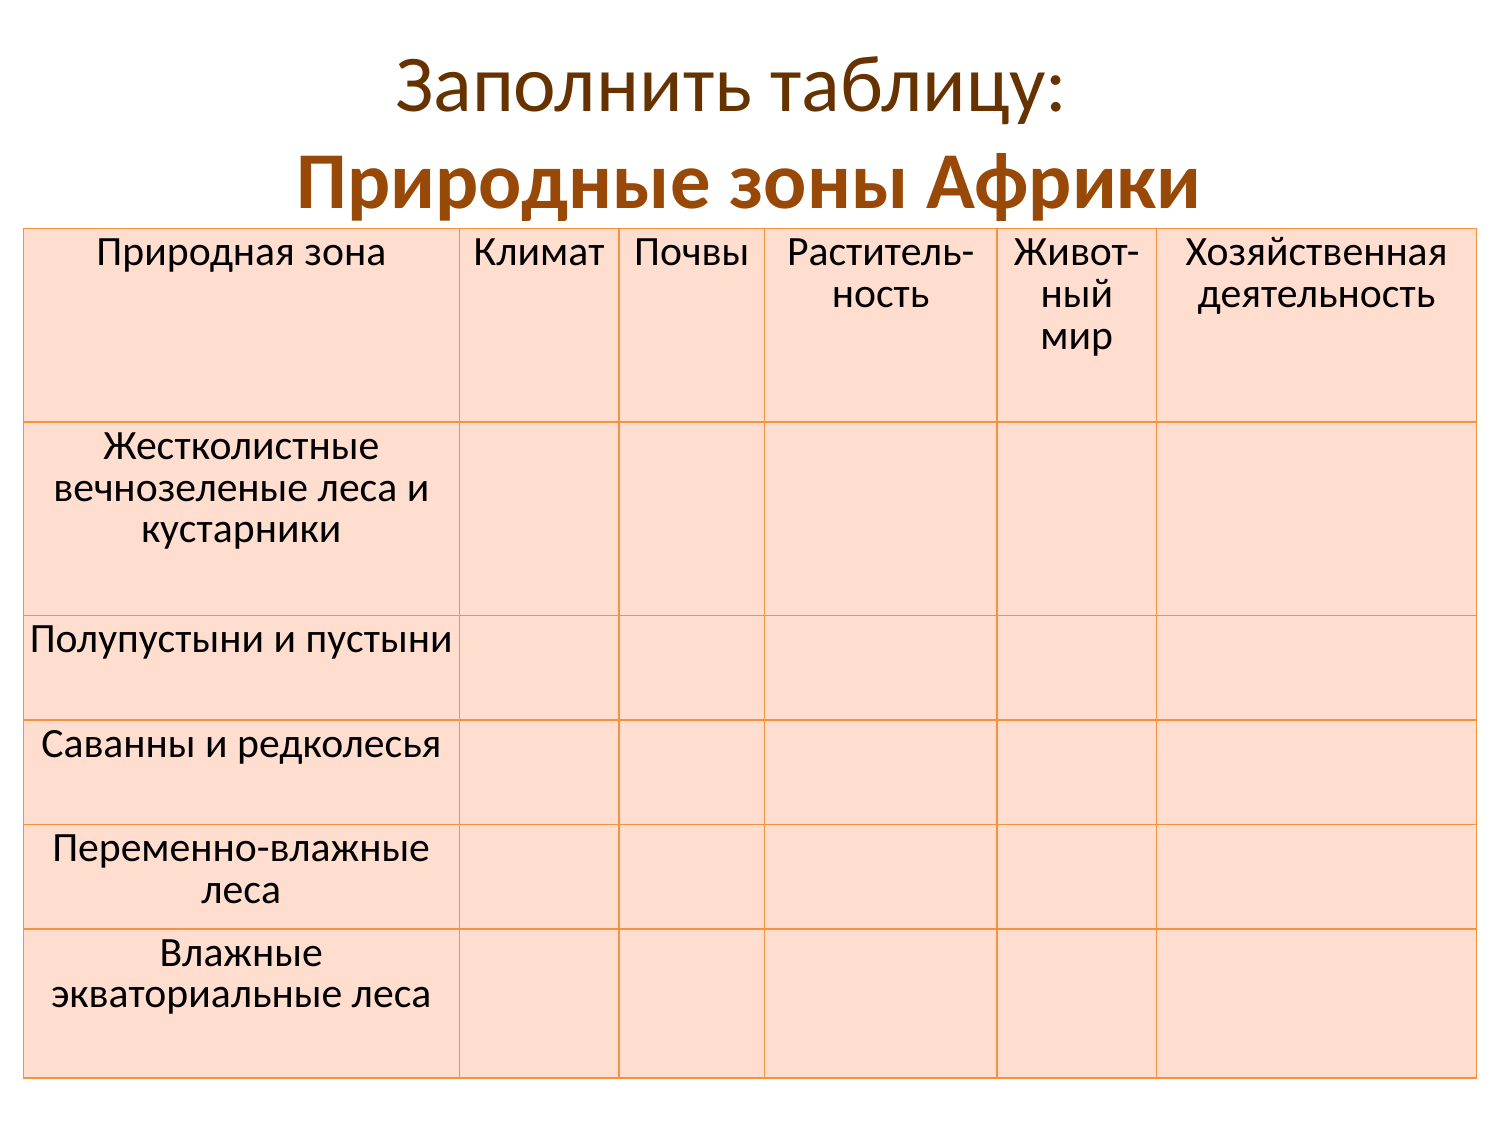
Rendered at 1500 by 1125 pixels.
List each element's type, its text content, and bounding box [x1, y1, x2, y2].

table_cell [765, 721, 996, 824]
table_cell [460, 930, 618, 1077]
table_cell [765, 616, 996, 719]
table_header Раститель-ность [765, 229, 996, 421]
table_cell [998, 616, 1156, 719]
table_cell [1157, 930, 1476, 1077]
table_cell [1157, 616, 1476, 719]
table_cell [460, 423, 618, 615]
table_cell [620, 721, 764, 824]
table_header Климат [460, 229, 618, 421]
table_cell [1157, 721, 1476, 824]
table_cell [460, 616, 618, 719]
table_header Хозяйственная деятельность [1157, 229, 1476, 421]
table_cell [1157, 825, 1476, 928]
table_cell [998, 930, 1156, 1077]
table_cell [765, 930, 996, 1077]
table_cell Саванны и редколесья [24, 721, 459, 824]
table_cell Переменно-влажные леса [24, 825, 459, 928]
table_header Живот-ный мир [998, 229, 1156, 421]
table_cell Влажные экваториальные леса [24, 930, 459, 1077]
table_cell [460, 721, 618, 824]
table_cell [998, 721, 1156, 824]
table_header Почвы [620, 229, 764, 421]
table_cell [620, 423, 764, 615]
table_cell [620, 616, 764, 719]
table_header Природная зона [24, 229, 459, 421]
table_cell Жестколистные вечнозеленые леса и кустарники [24, 423, 459, 615]
table_cell [765, 423, 996, 615]
table_cell [460, 825, 618, 928]
table_cell [765, 825, 996, 928]
title Заполнить таблицу: Природные зоны Африки [75, 23, 1425, 228]
table_cell Полупустыни и пустыни [24, 616, 459, 719]
table_cell [998, 423, 1156, 615]
table_cell [620, 825, 764, 928]
table_cell [620, 930, 764, 1077]
table_cell [1157, 423, 1476, 615]
table_cell [998, 825, 1156, 928]
